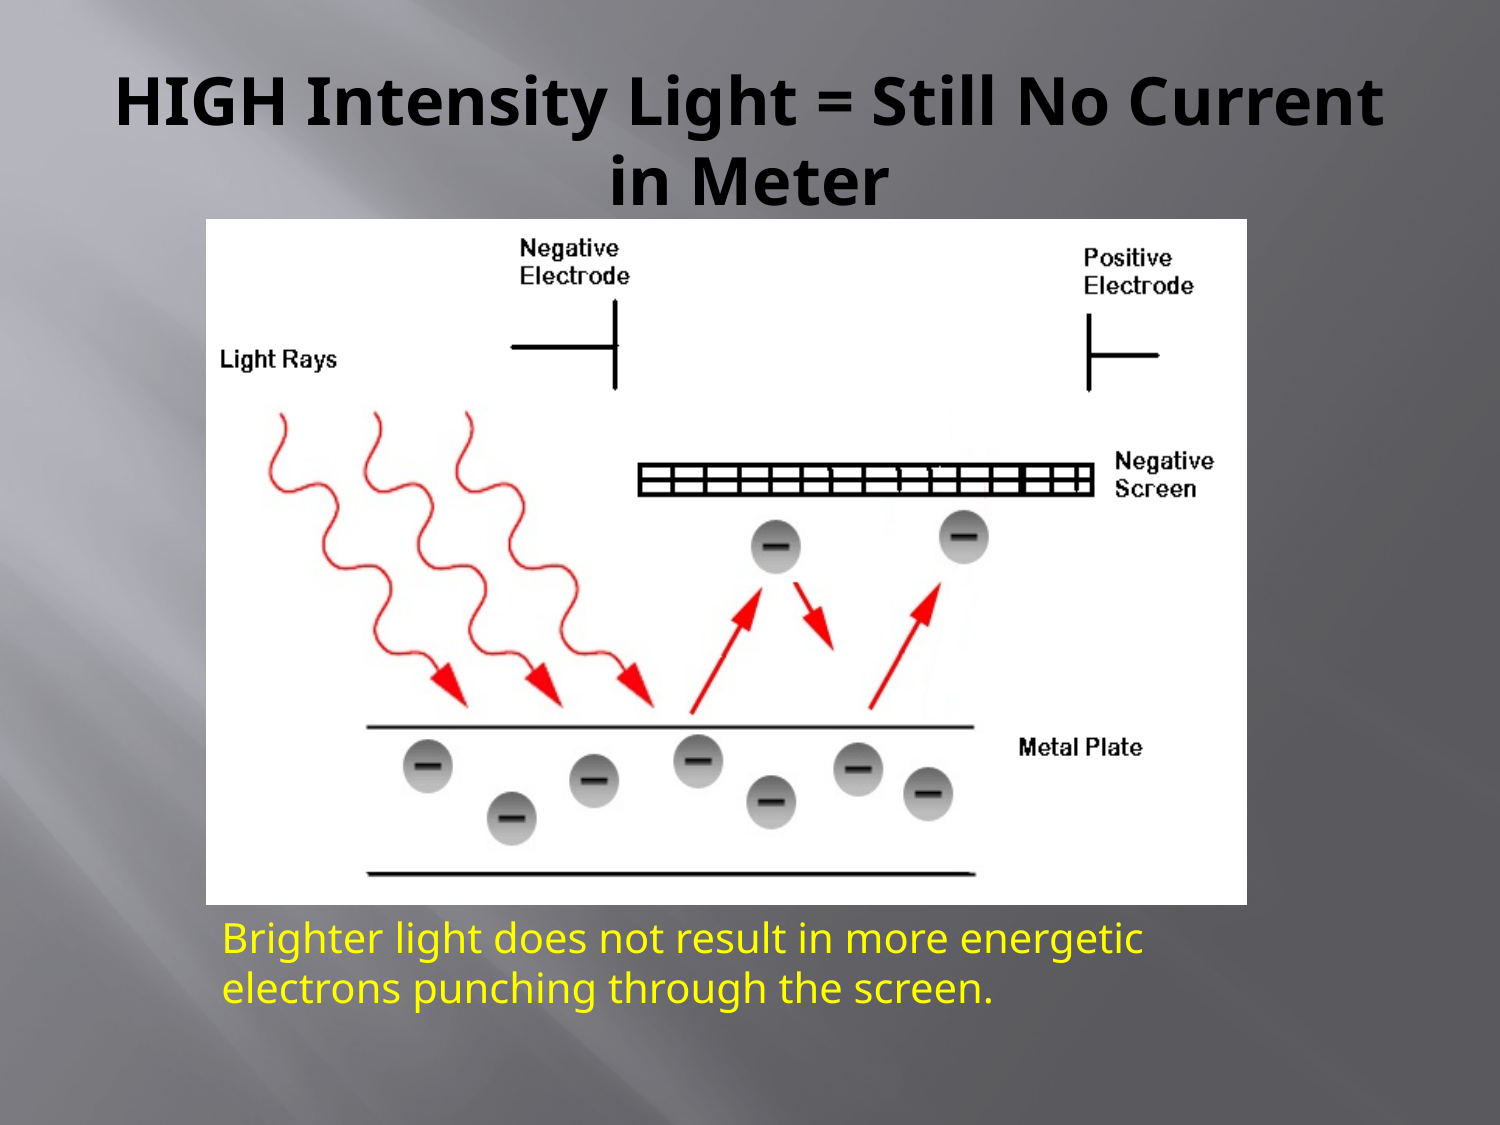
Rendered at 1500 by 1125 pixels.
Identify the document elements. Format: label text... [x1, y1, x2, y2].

text_box Brighter light does not result in more energetic electrons punching through the screen. [206, 904, 1306, 1020]
picture [206, 219, 1247, 906]
title HIGH Intensity Light = Still No Current in Meter [75, 45, 1425, 233]
